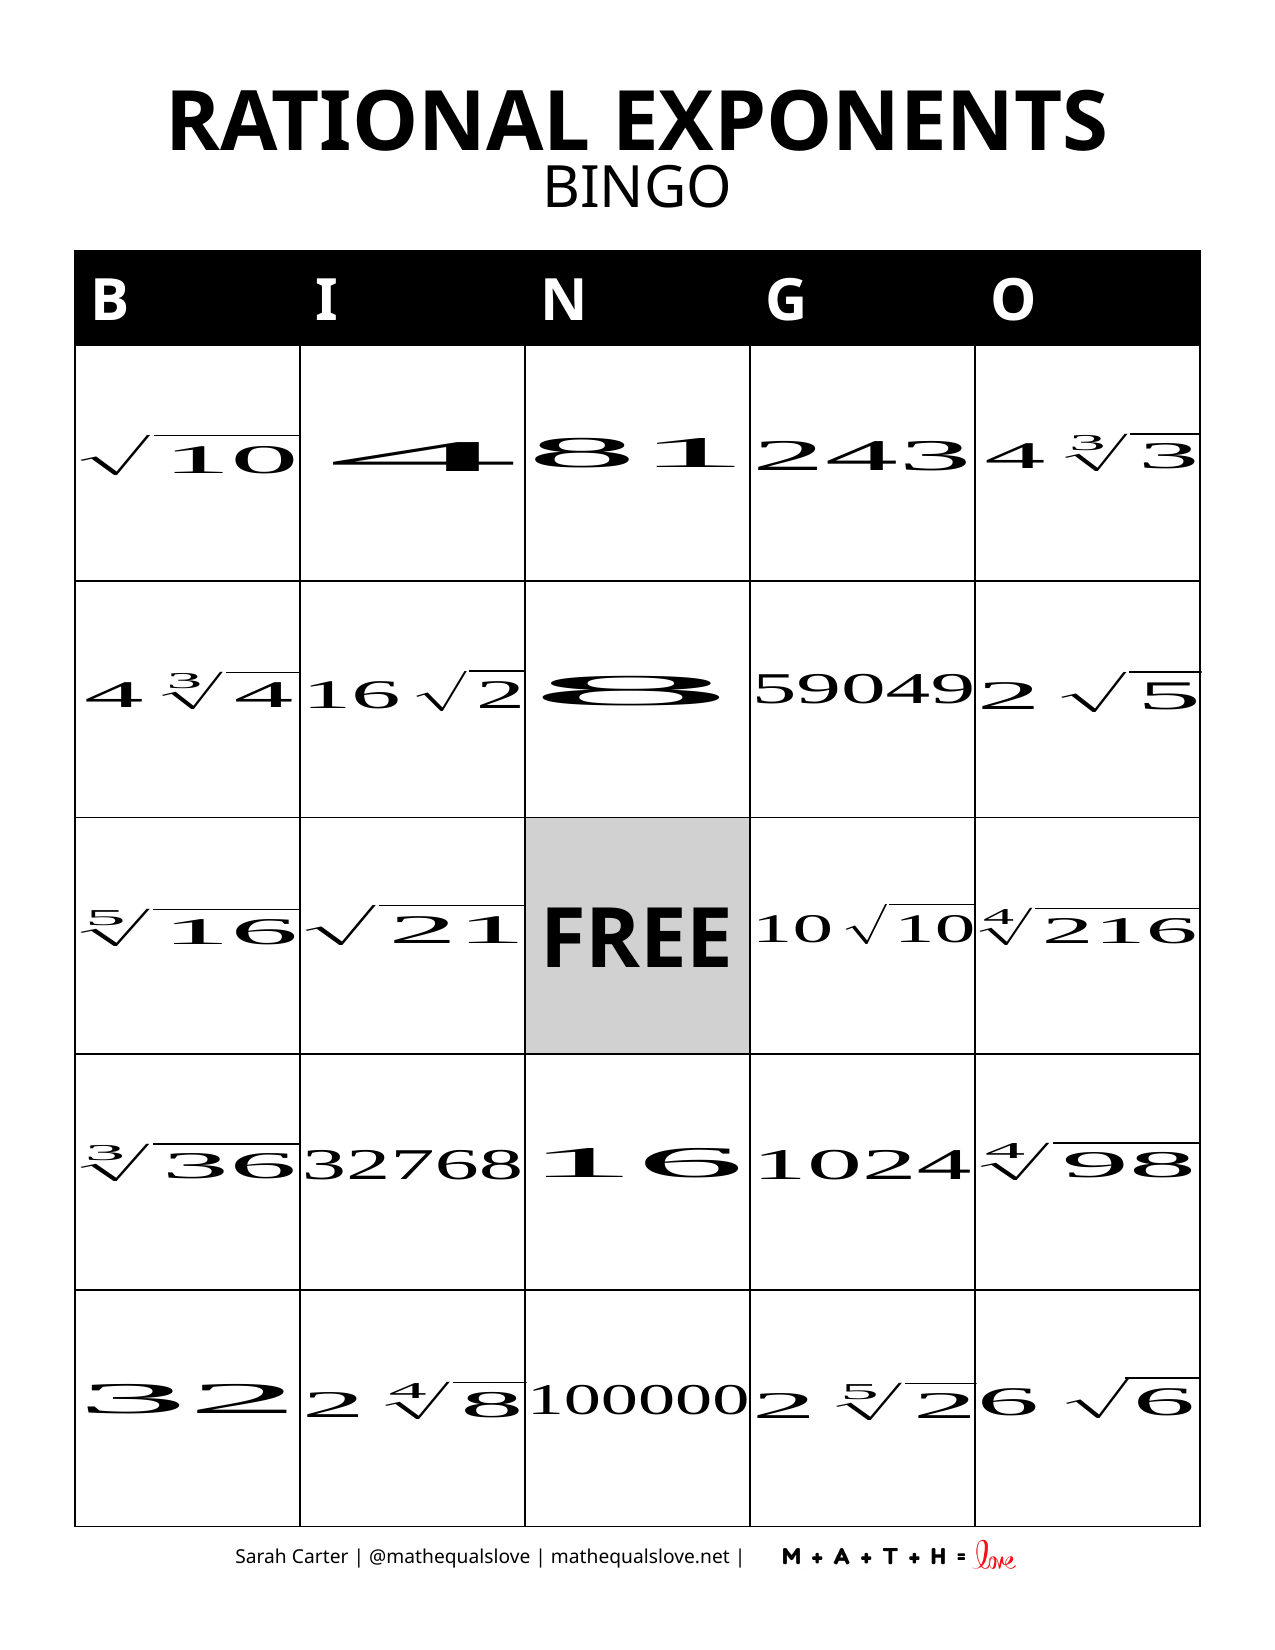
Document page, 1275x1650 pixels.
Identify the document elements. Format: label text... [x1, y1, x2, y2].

table_cell [751, 1291, 974, 1526]
text_box BINGO [74, 175, 1200, 226]
table_cell [751, 818, 974, 1053]
table_cell [301, 346, 524, 580]
table_cell [976, 346, 1199, 580]
table_header N [526, 251, 749, 344]
table_cell [301, 582, 524, 817]
table_cell [751, 1055, 974, 1289]
text_box RATIONAL EXPONENTS [74, 59, 1200, 175]
table_cell [76, 1055, 299, 1289]
table_header I [301, 251, 524, 344]
table_cell [976, 1055, 1199, 1289]
table_header B [76, 251, 299, 344]
table_cell [976, 1291, 1199, 1526]
table_header O [976, 251, 1199, 344]
table_cell [301, 1055, 524, 1289]
table_cell [301, 818, 524, 1053]
table_cell [76, 346, 299, 580]
table_cell FREE [526, 818, 749, 1053]
table_cell [76, 1291, 299, 1526]
table_cell [526, 1055, 749, 1289]
table_cell [751, 346, 974, 580]
table_cell [76, 818, 299, 1053]
table_header G [751, 251, 974, 344]
table_cell [751, 582, 974, 817]
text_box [220, 1535, 1055, 1576]
table_cell [301, 1291, 524, 1526]
table_cell [976, 582, 1199, 817]
table_cell [526, 582, 749, 817]
table_cell [976, 818, 1199, 1053]
table_cell [526, 1291, 749, 1526]
table_cell [76, 582, 299, 817]
table_cell [526, 346, 749, 580]
